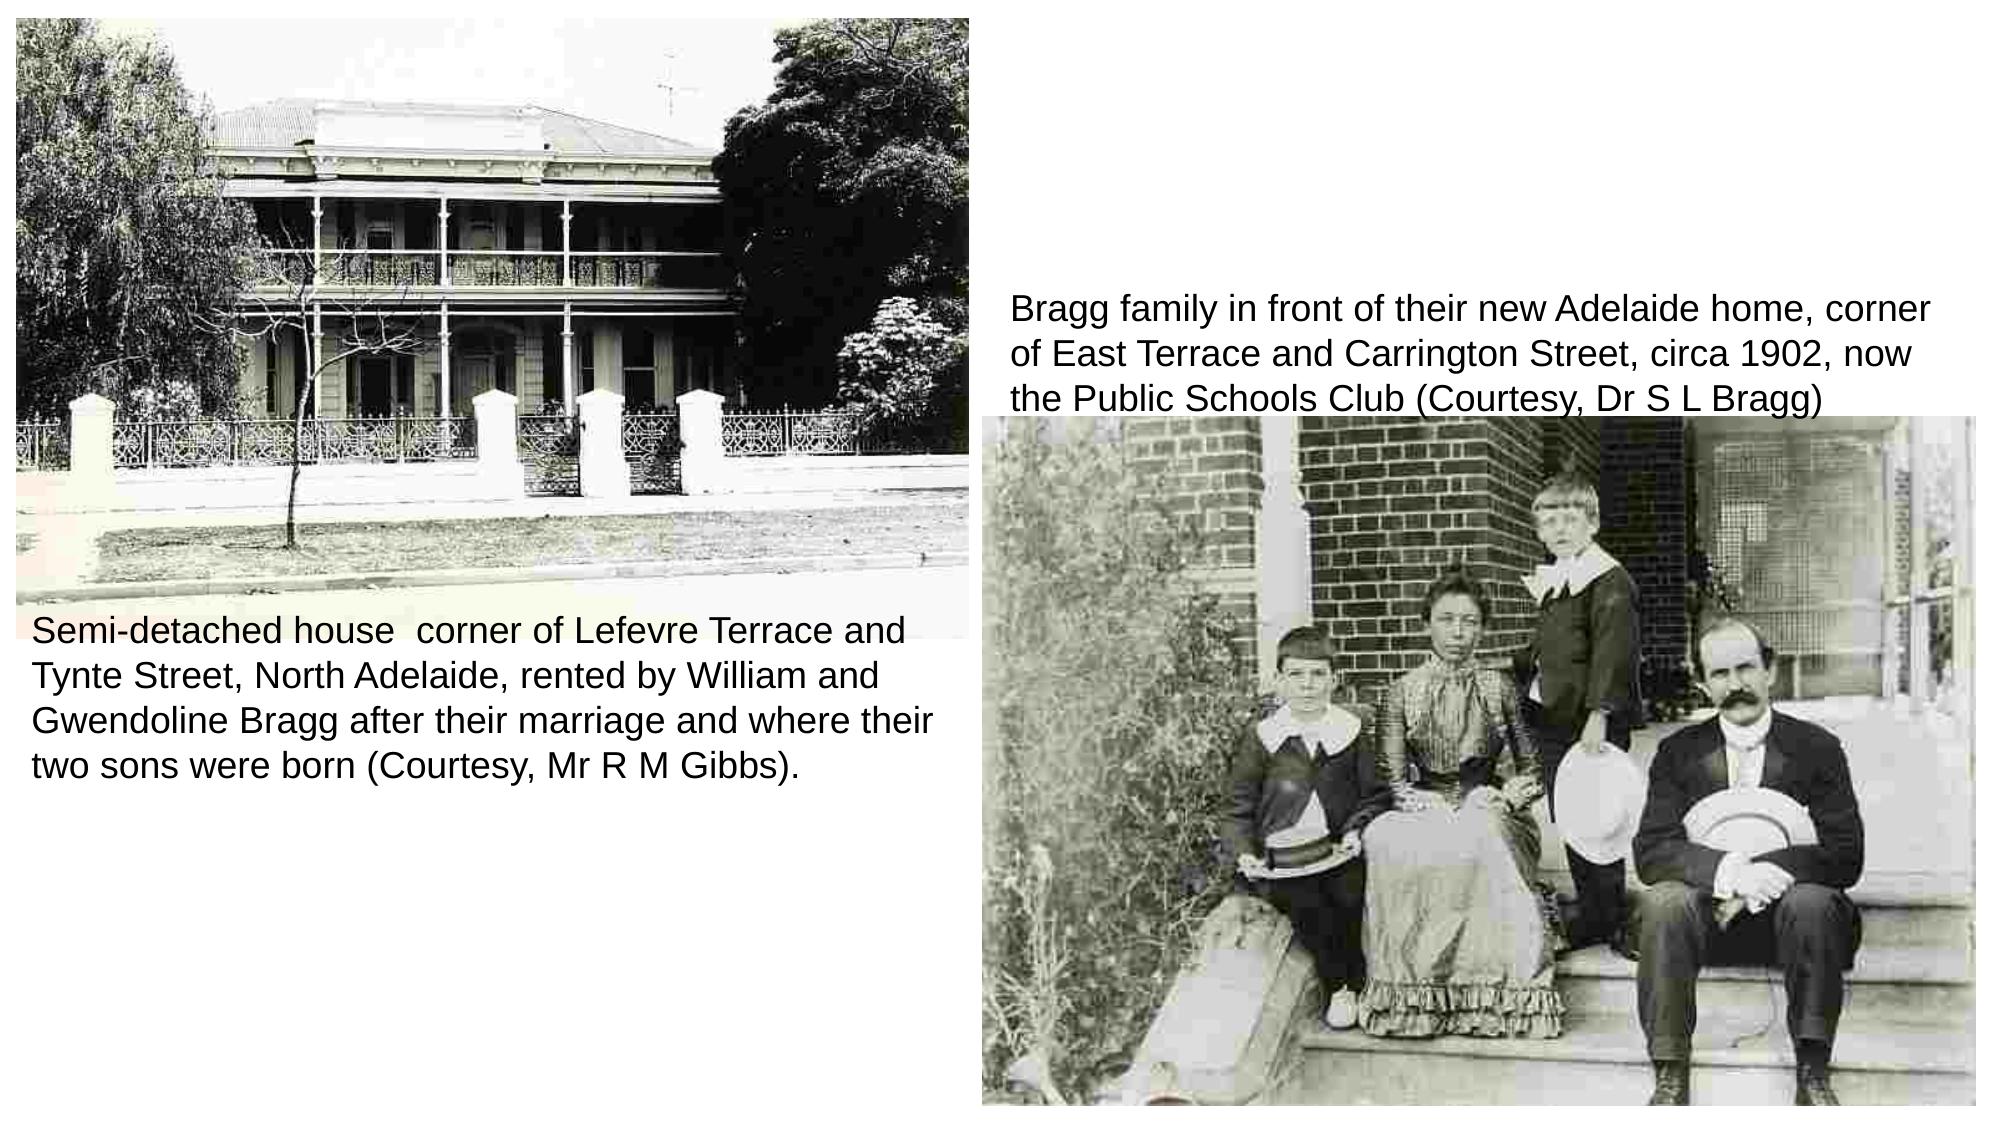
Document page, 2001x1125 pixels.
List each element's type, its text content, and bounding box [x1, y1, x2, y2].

text_box Semi-detached house corner of Lefevre Terrace and Tynte Street, North Adelaide, rented by William and Gwendoline Bragg after their marriage and where their two sons were born (Courtesy, Mr R M Gibbs). [16, 639, 969, 974]
picture [16, 18, 969, 639]
text_box Bragg family in front of their new Adelaide home, corner of East Terrace and Carrington Street, circa 1902, now the Public Schools Club (Courtesy, Dr S L Bragg) [995, 231, 1976, 416]
picture [982, 416, 1976, 1106]
